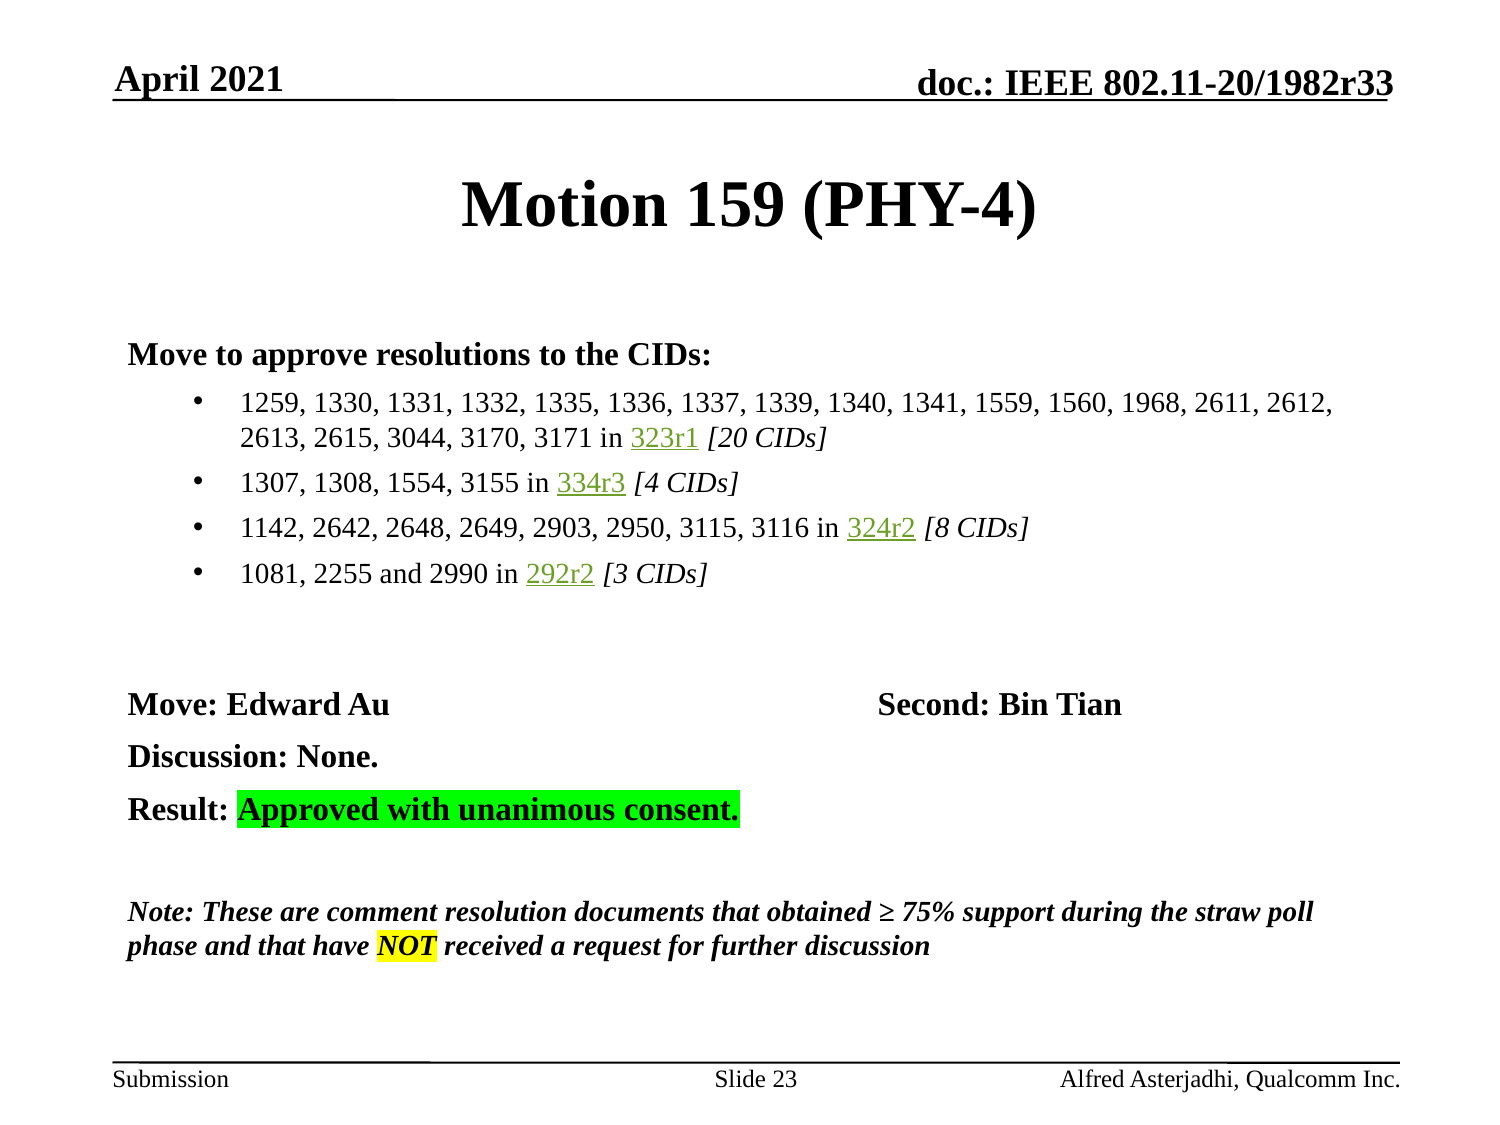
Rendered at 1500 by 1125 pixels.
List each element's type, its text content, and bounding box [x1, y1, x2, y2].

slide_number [114, 54, 423, 100]
title Motion 159 (PHY-4) [112, 112, 1388, 288]
slide_number Slide 23 [712, 1061, 800, 1123]
list Move to approve resolutions to the CIDs: 1259, 1330, 1331, 1332, 1335, 1336, 1337, 1339, 1340, 1341, 1559, 1560, 1968, 2611, 2612, 2613, 2615, 3044, 3170, 3171 in 323r1 [20 CIDs] 1307, 1308, 1554, 3155 in 334r3 [4 CIDs] 1142, 2642, 2648, 2649, 2903, 2950, 3115, 3116 in 324r2 [8 CIDs] 1081, 2255 and 2990 in 292r2 [3 CIDs] Move: Edward Au Second: Bin Tian Discussion: None. Result: Approved with unanimous consent. Note: These are comment resolution documents that obtained ≥ 75% support during the straw poll phase and that have NOT received a request for further discussion [112, 324, 1388, 1063]
footer Alfred Asterjadhi, Qualcomm Inc. [878, 1061, 1402, 1093]
